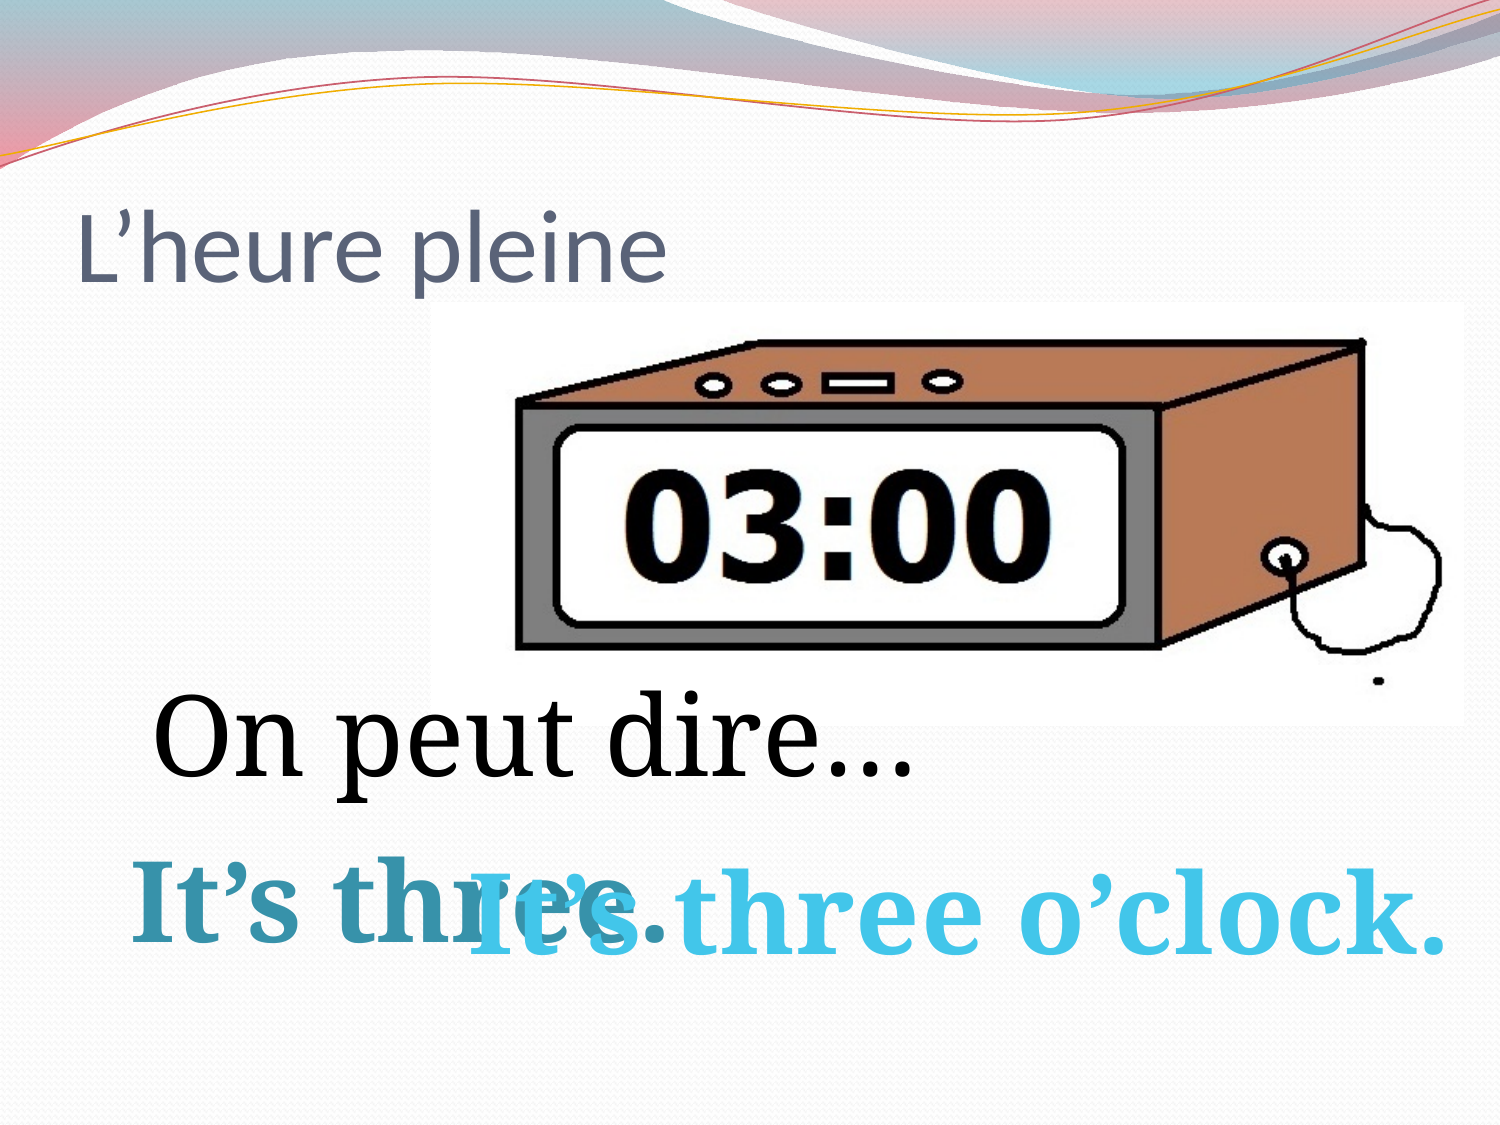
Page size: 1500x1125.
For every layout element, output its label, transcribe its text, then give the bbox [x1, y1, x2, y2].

title L’heure pleine [75, 115, 1425, 303]
text_box It’s three o’clock. [453, 834, 1468, 985]
text_box It’s three. [115, 822, 688, 973]
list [430, 302, 1465, 727]
text_box On peut dire… [135, 656, 1247, 807]
